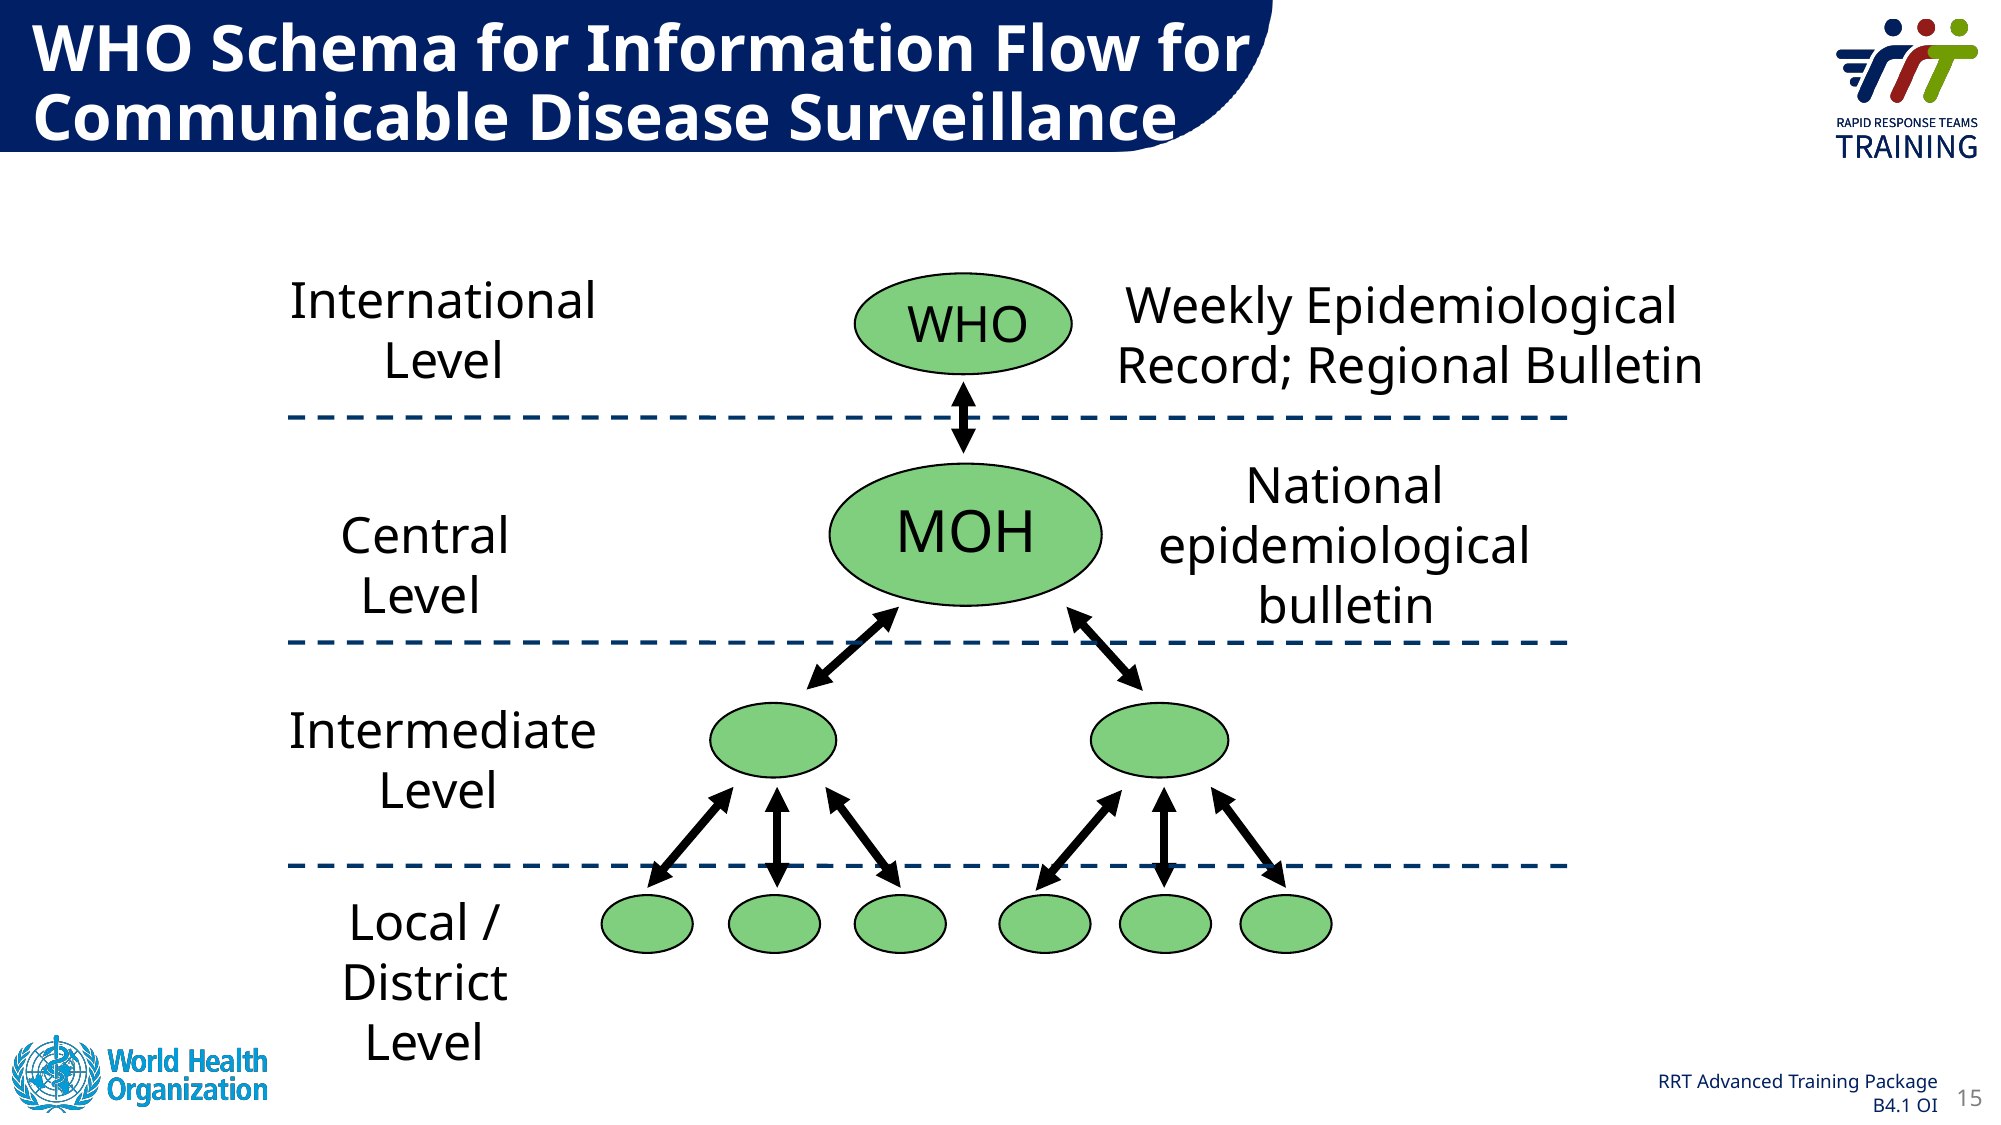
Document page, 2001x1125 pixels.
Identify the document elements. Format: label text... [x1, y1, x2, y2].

picture [34, 1054, 43, 1078]
picture [22, 1062, 26, 1077]
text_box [271, 261, 1845, 1020]
picture [0, 0, 1273, 152]
text_box WHO Schema for Information Flow for Communicable Disease Surveillance [24, 8, 1360, 163]
picture [36, 1088, 78, 1105]
picture [71, 1053, 90, 1091]
picture [24, 1054, 36, 1087]
picture [50, 1108, 62, 1113]
picture [30, 1083, 37, 1091]
picture [59, 1035, 267, 1113]
picture [1835, 19, 1978, 167]
picture [46, 1056, 54, 1062]
picture [12, 1083, 48, 1113]
picture [40, 1062, 47, 1070]
picture [12, 1035, 54, 1068]
